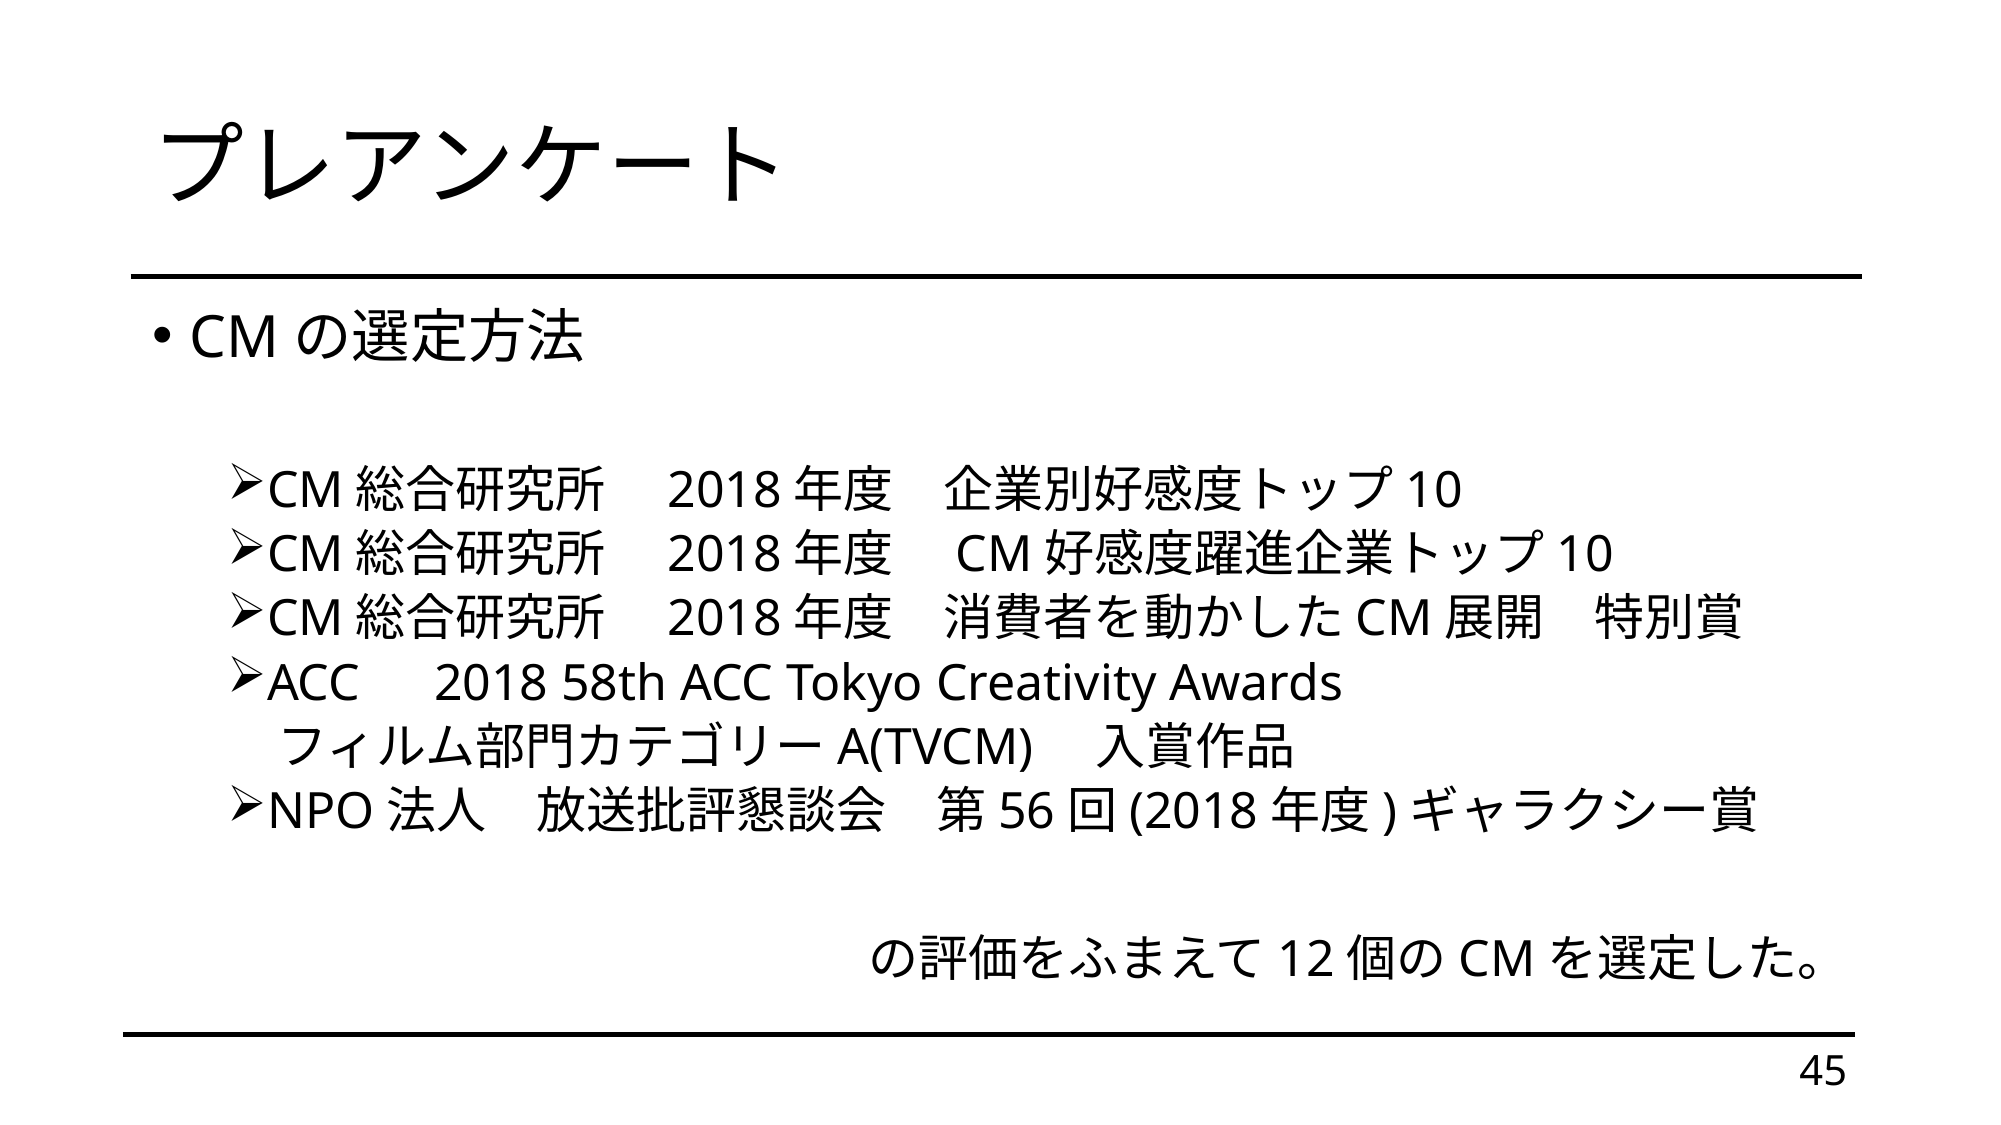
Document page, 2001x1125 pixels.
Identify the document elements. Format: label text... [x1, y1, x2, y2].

title プレアンケート [137, 59, 1863, 276]
list CMの選定方法 CM総合研究所 2018年度 企業別好感度トップ10 CM総合研究所 2018年度 CM好感度躍進企業トップ10 CM総合研究所 2018年度 消費者を動かしたCM展開 特別賞 ACC 2018 58th ACC Tokyo Creativity Awards フィルム部門カテゴリーA(TVCM) 入賞作品 NPO法人 放送批評懇談会 第56回(2018年度)ギャラクシー賞 の評価をふまえて12個のCMを選定した。 [137, 299, 1863, 1014]
slide_number 45 [1412, 1042, 1863, 1103]
